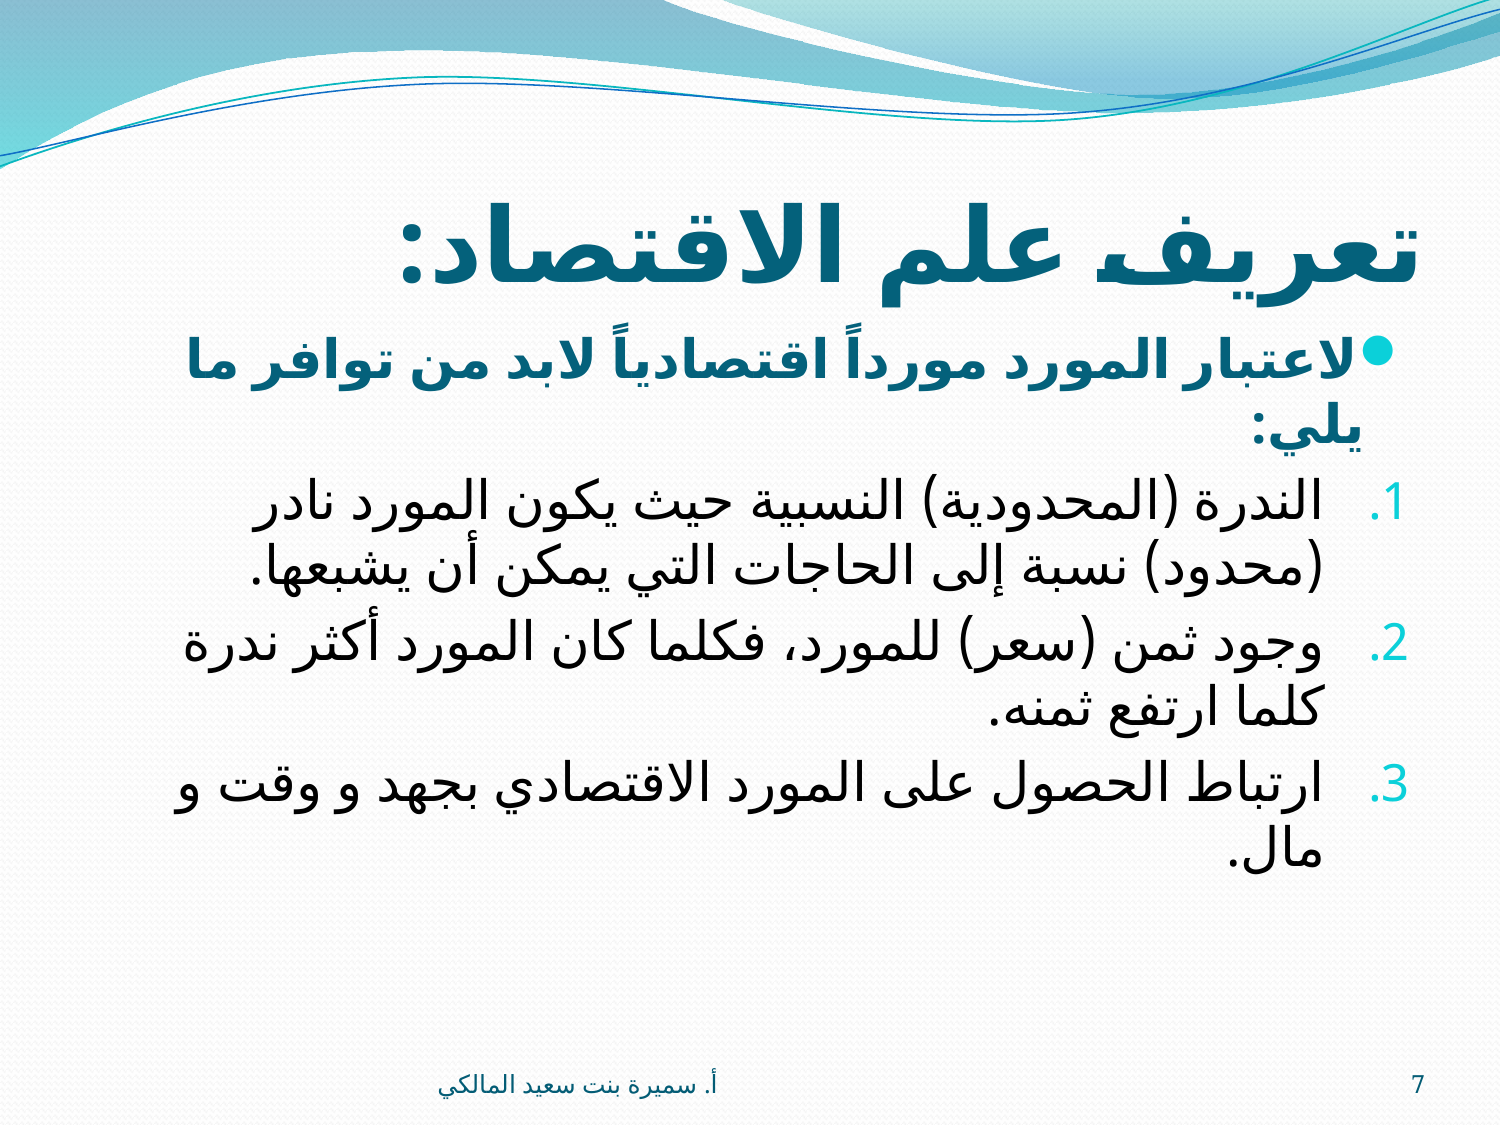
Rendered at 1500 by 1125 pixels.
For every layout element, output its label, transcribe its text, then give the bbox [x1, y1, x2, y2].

footer أ. سميرة بنت سعيد المالكي [437, 1042, 988, 1103]
list لاعتبار المورد مورداً اقتصادياً لابد من توافر ما يلي: الندرة (المحدودية) النسبية حيث يكون المورد نادر (محدود) نسبة إلى الحاجات التي يمكن أن يشبعها. وجود ثمن (سعر) للمورد، فكلما كان المورد أكثر ندرة كلما ارتفع ثمنه. ارتباط الحصول على المورد الاقتصادي بجهد و وقت و مال. [75, 317, 1425, 1038]
title تعريف علم الاقتصاد: [75, 115, 1425, 303]
slide_number 7 [1299, 1042, 1425, 1103]
